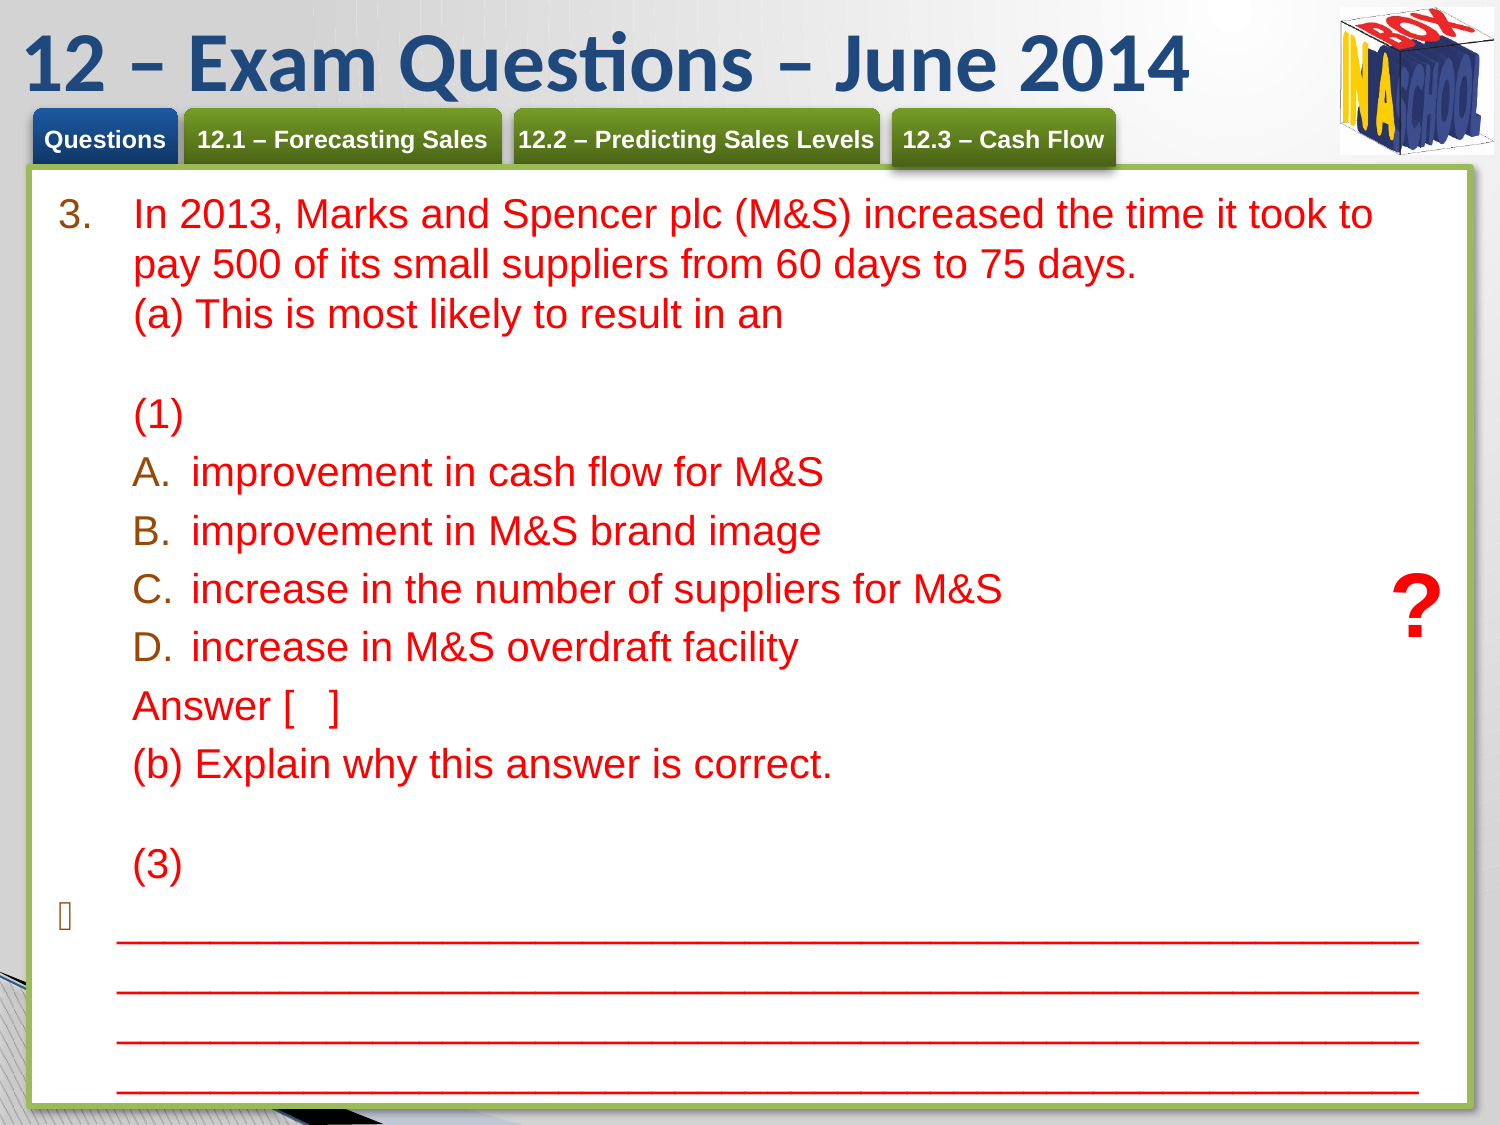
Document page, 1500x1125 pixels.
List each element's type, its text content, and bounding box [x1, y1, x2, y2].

text_box In 2013, Marks and Spencer plc (M&S) increased the time it took to pay 500 of its small suppliers from 60 days to 75 days. (a) This is most likely to result in an (1) improvement in cash flow for M&S improvement in M&S brand image increase in the number of suppliers for M&S increase in M&S overdraft facility Answer [ ] (b) Explain why this answer is correct. (3) _____________________________________________________________________________________________________________________________________________________________________________________________________________________________________________________________________________________________________________________________________________________________________________________________________________________________________(Total for Question 4 = 4 marks) [43, 179, 1447, 1125]
title 12 – Exam Questions – June 2014 [5, 11, 1270, 102]
picture [1340, 7, 1495, 155]
text_box ? [1374, 538, 1446, 664]
